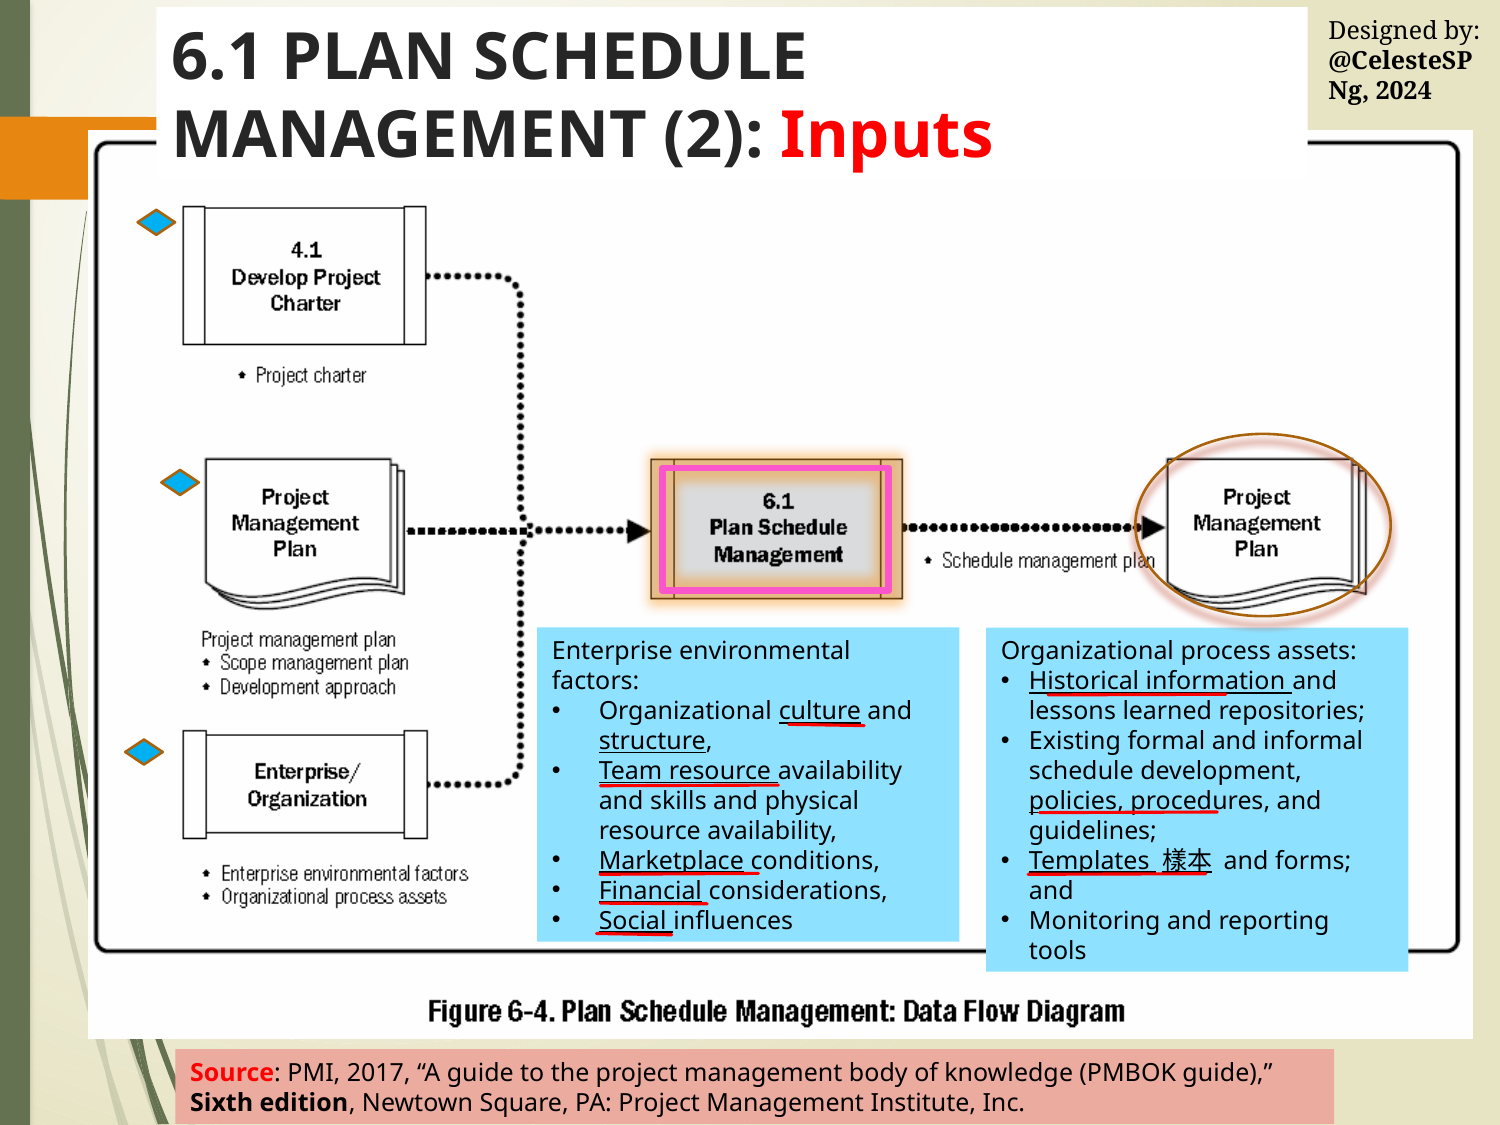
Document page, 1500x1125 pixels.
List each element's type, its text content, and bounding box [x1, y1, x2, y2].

picture [87, 130, 1473, 1039]
text_box Source: PMI, 2017, “A guide to the project management body of knowledge (PMBOK guide),” Sixth edition, Newtown Square, PA: Project Management Institute, Inc. [175, 1049, 1335, 1124]
title 6.1 PLAN SCHEDULE MANAGEMENT (2): Inputs [156, 7, 1308, 130]
